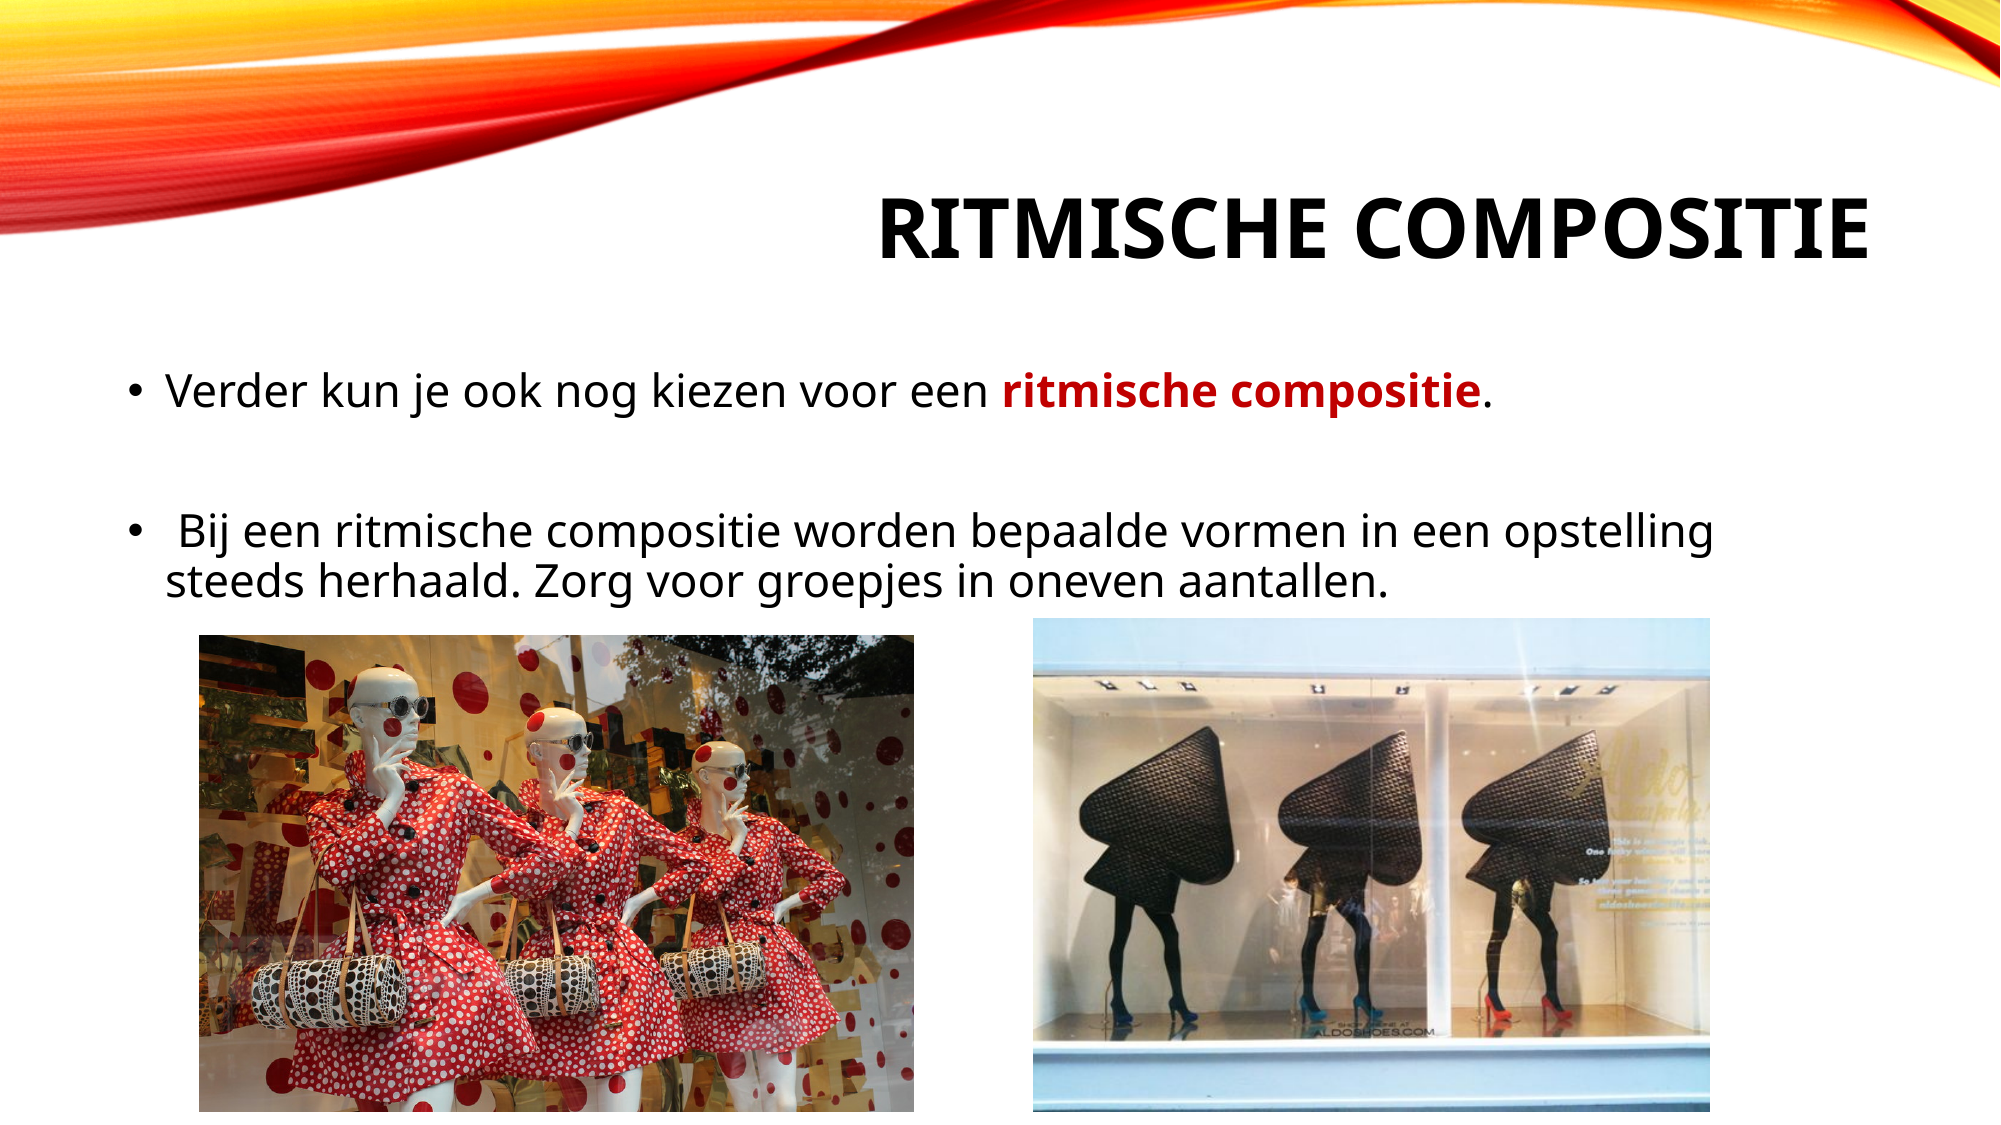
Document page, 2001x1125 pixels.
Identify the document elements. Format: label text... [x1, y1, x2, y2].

picture [0, 0, 2000, 237]
picture [198, 635, 915, 1113]
title ritmische compositie [474, 125, 1888, 338]
list Verder kun je ook nog kiezen voor een ritmische compositie. Bij een ritmische compositie worden bepaalde vormen in een opstelling steeds herhaald. Zorg voor groepjes in oneven aantallen. [112, 360, 1888, 1021]
picture [1033, 618, 1711, 1113]
